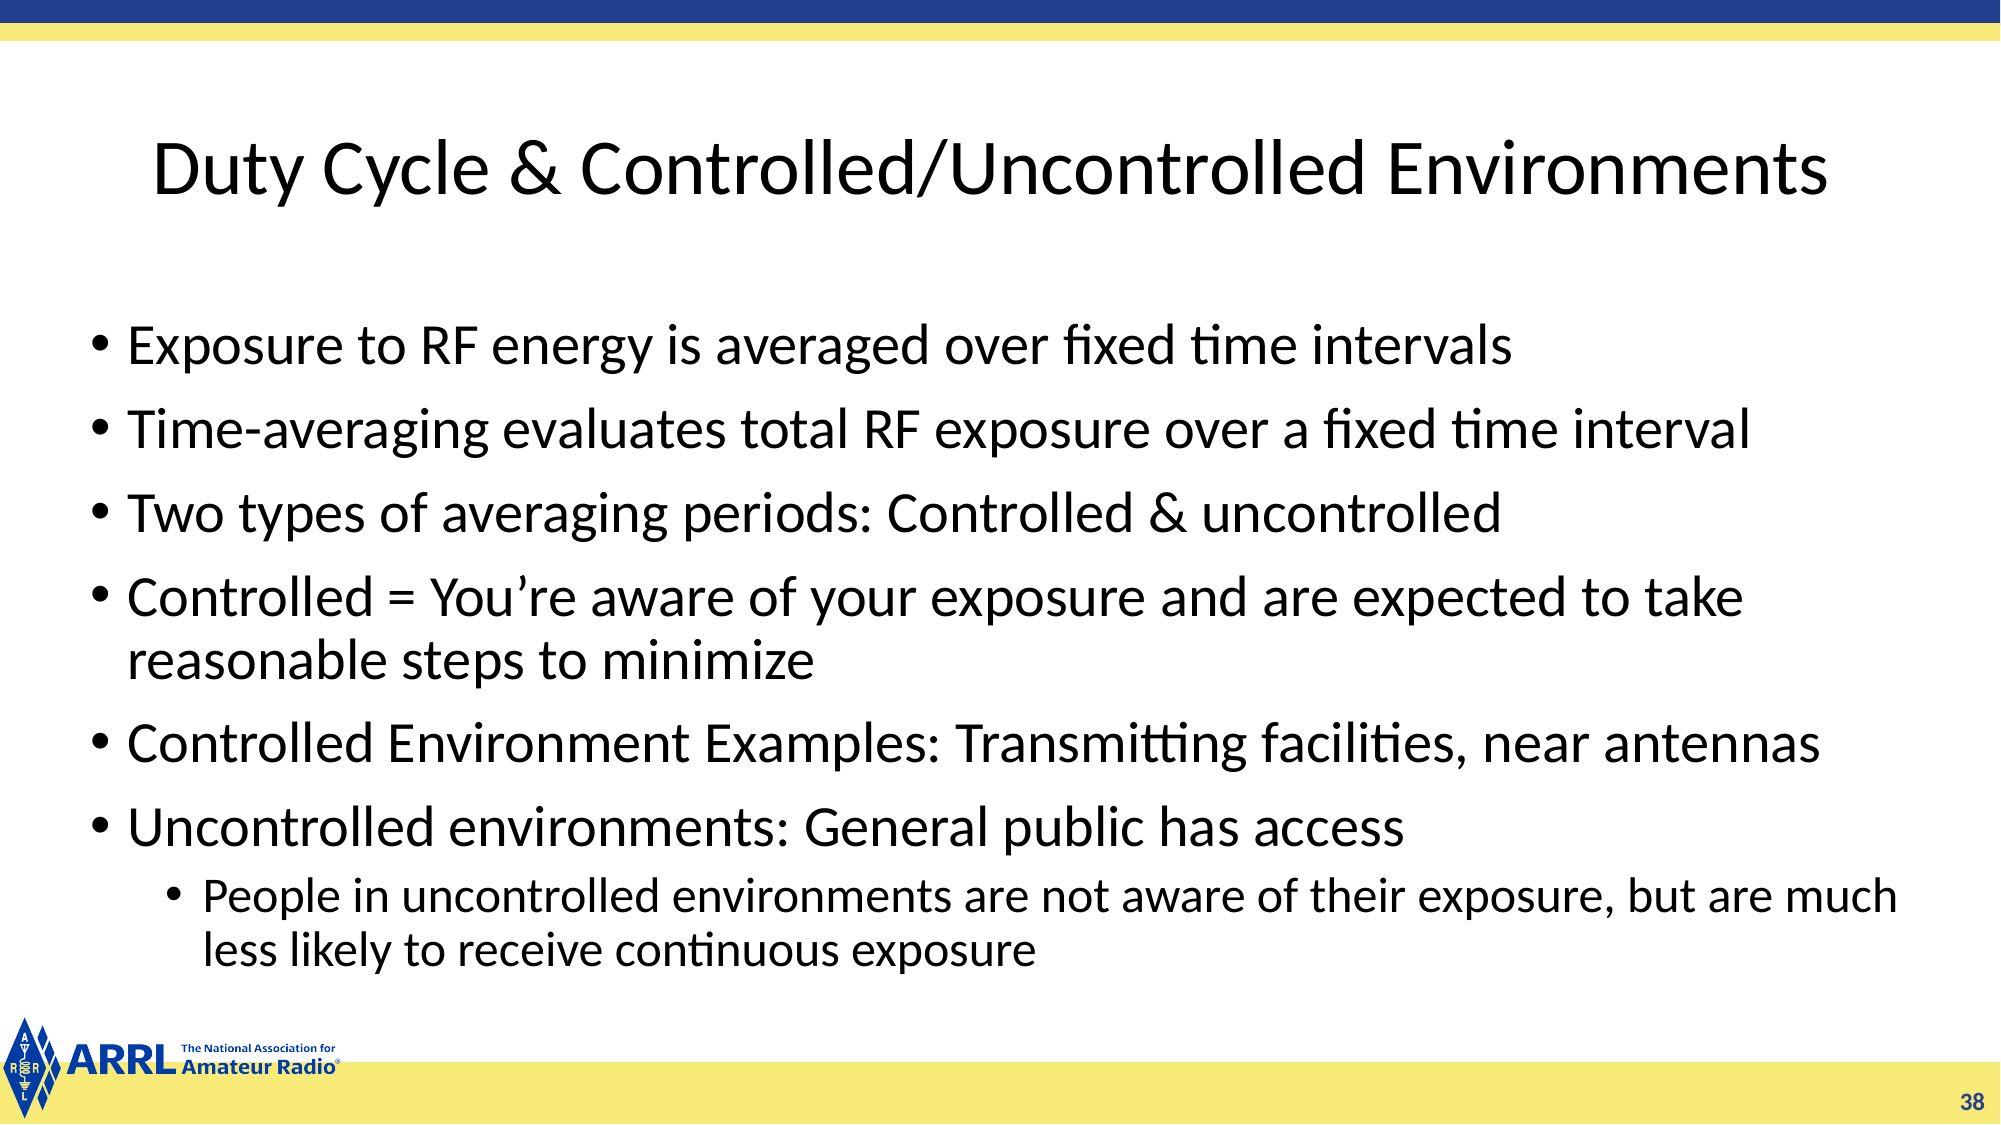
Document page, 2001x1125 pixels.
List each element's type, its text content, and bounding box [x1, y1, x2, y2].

picture [1, 1015, 342, 1121]
list Exposure to RF energy is averaged over fixed time intervals Time-averaging evaluates total RF exposure over a fixed time interval Two types of averaging periods: Controlled & uncontrolled Controlled = You’re aware of your exposure and are expected to take reasonable steps to minimize Controlled Environment Examples: Transmitting facilities, near antennas Uncontrolled environments: General public has access People in uncontrolled environments are not aware of their exposure, but are much less likely to receive continuous exposure [75, 306, 1925, 1026]
title Duty Cycle & Controlled/Uncontrolled Environments [137, 59, 1863, 278]
